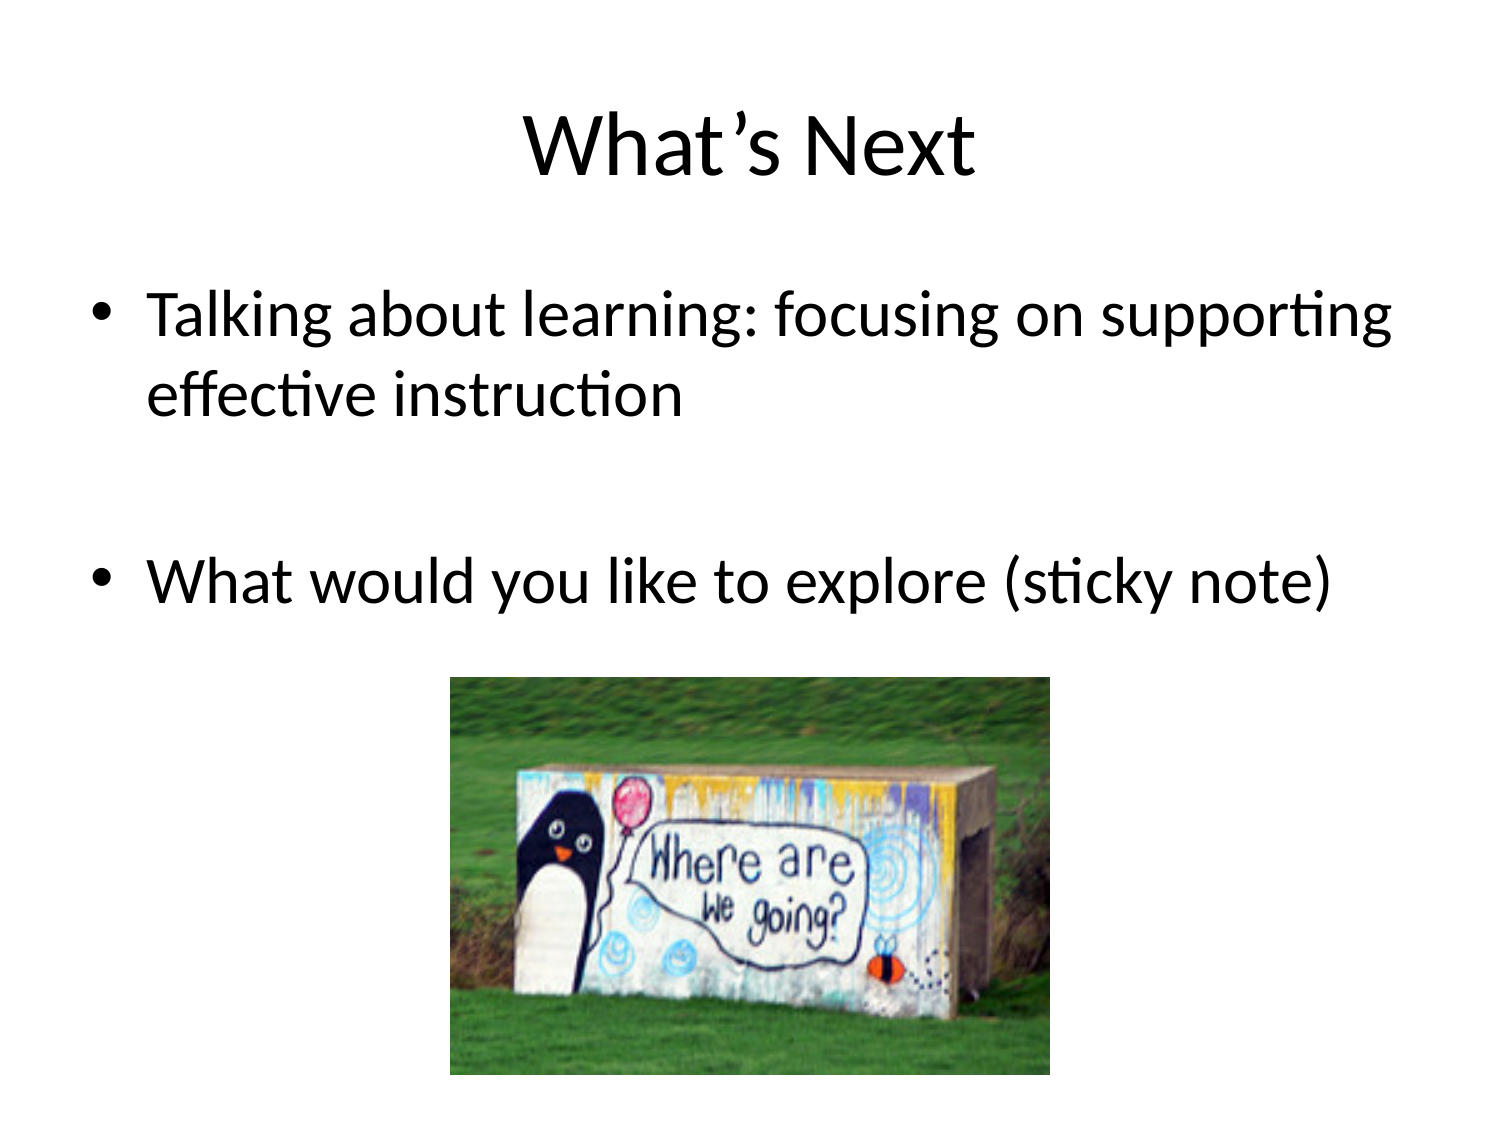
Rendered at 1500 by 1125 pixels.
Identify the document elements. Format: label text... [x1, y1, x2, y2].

picture [449, 677, 1051, 1076]
list Talking about learning: focusing on supporting effective instruction What would you like to explore (sticky note) [75, 262, 1425, 1005]
title What’s Next [75, 45, 1425, 233]
